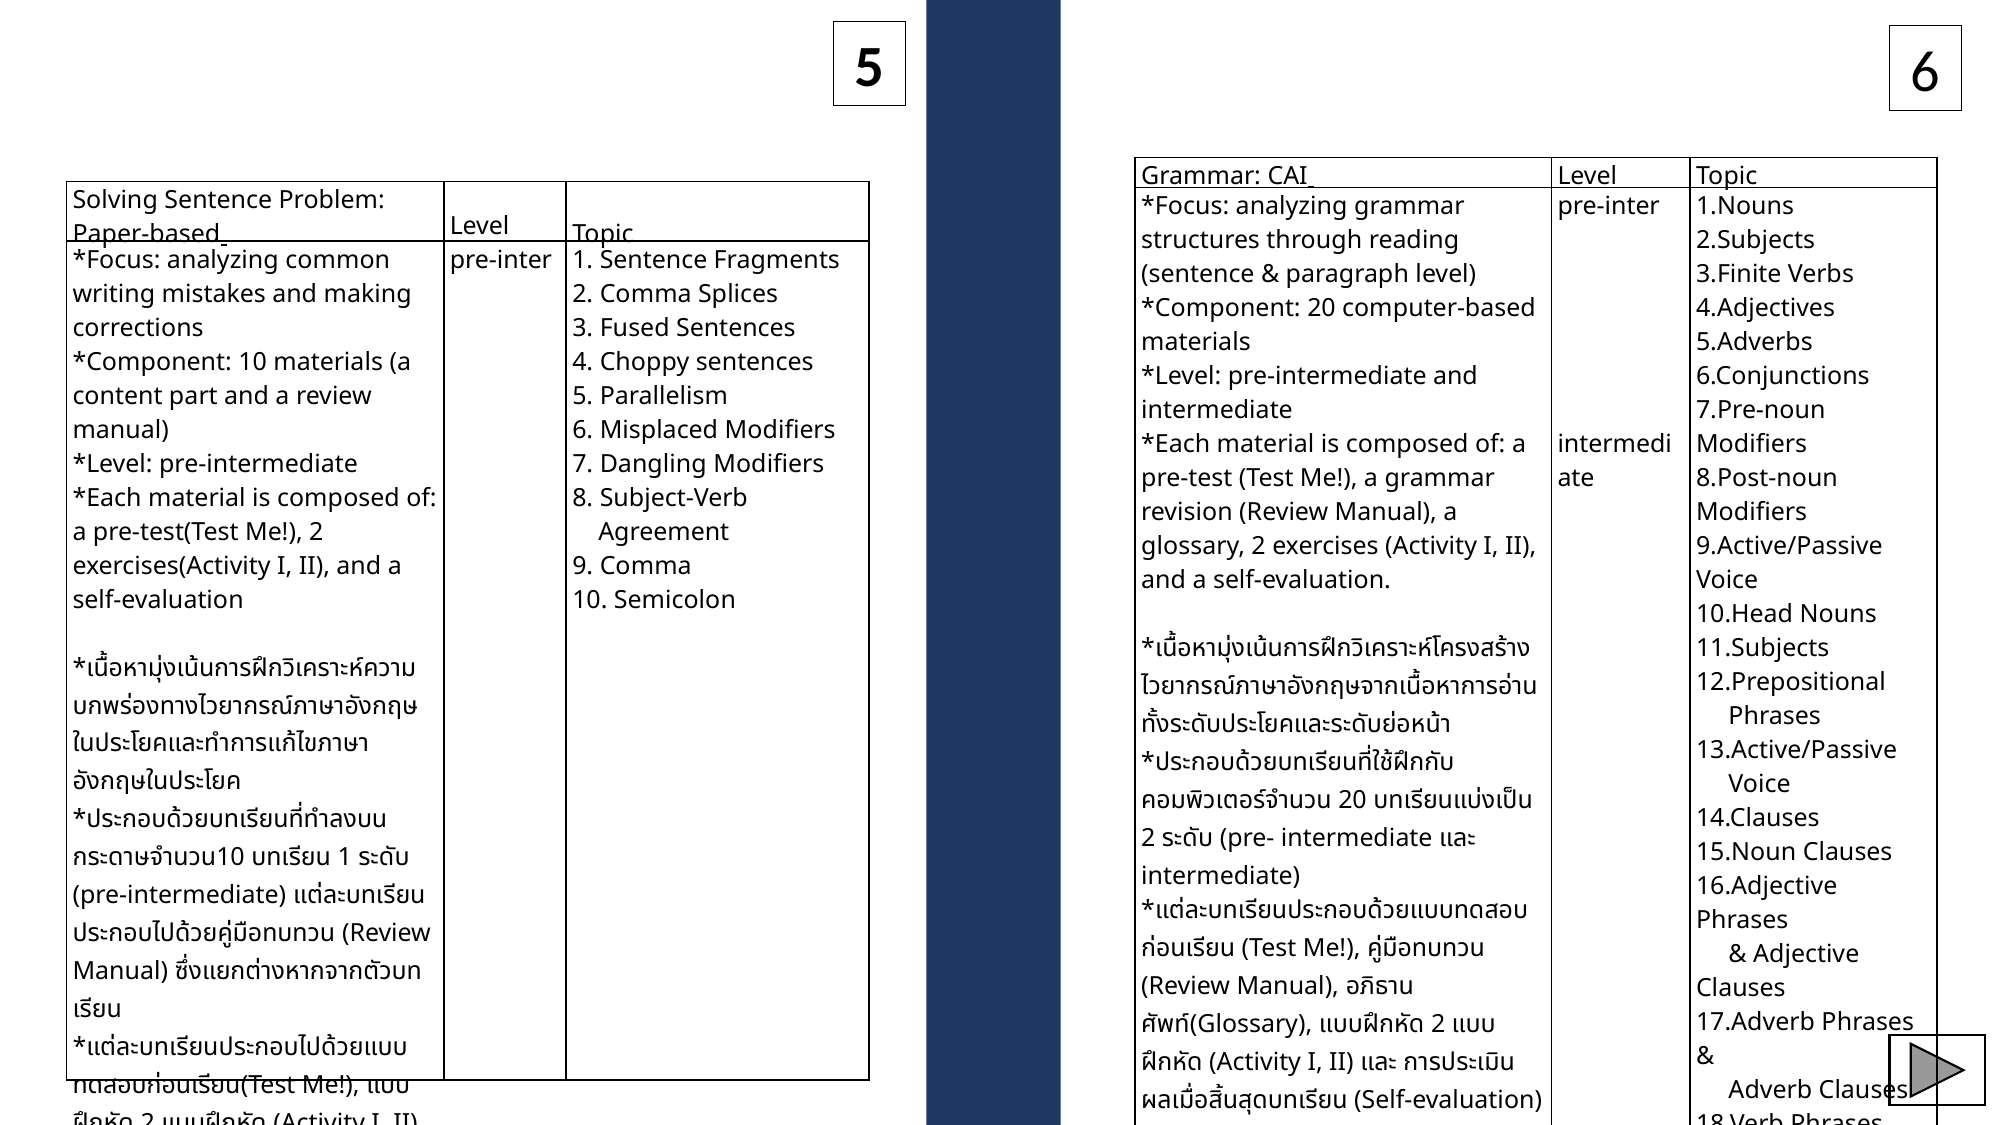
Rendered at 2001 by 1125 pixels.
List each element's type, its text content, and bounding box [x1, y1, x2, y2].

text_box 5 [833, 21, 906, 106]
table_header Level [445, 182, 565, 240]
table_cell *Focus: analyzing grammar structures through reading (sentence & paragraph level) *Component: 20 computer-based materials *Level: pre-intermediate and intermediate *Each material is composed of: a pre-test (Test Me!), a grammar revision (Review Manual), a glossary, 2 exercises (Activity I, II), and a self-evaluation. *เนื้อหามุ่งเน้นการฝึกวิเคราะห์โครงสร้างไวยากรณ์ภาษาอังกฤษจากเนื้อหาการอ่านทั้งระดับประโยคและระดับย่อหน้า *ประกอบด้วยบทเรียนที่ใช้ฝึกกับคอมพิวเตอร์จำนวน 20 บทเรียนแบ่งเป็น 2 ระดับ (pre- intermediate และ intermediate) *แต่ละบทเรียนประกอบด้วยแบบทดสอบก่อนเรียน (Test Me!), คู่มือทบทวน (Review Manual), อภิธานศัพท์(Glossary), แบบฝึกหัด 2 แบบฝึกหัด (Activity I, II) และ การประเมินผลเมื่อสิ้นสุดบทเรียน (Self-evaluation) [1136, 188, 1551, 1125]
table_header Grammar: CAI [1136, 158, 1551, 187]
table_header Solving Sentence Problem: Paper-based [67, 182, 443, 240]
text_box 6 [1889, 25, 1962, 111]
table_header Topic [567, 182, 868, 240]
table_cell 1.Nouns 2.Subjects 3.Finite Verbs 4.Adjectives 5.Adverbs 6.Conjunctions 7.Pre-noun Modifiers 8.Post-noun Modifiers 9.Active/Passive Voice 10.Head Nouns 11.Subjects 12.Prepositional Phrases 13.Active/Passive Voice 14.Clauses 15.Noun Clauses 16.Adjective Phrases & Adjective Clauses 17.Adverb Phrases & Adverb Clauses 18.Verb Phrases 19.Infinitive & Infinitive Phrases 20.Gerunds & Gerund Phrases [1691, 188, 1936, 1125]
table_cell pre-inter intermediate [1552, 188, 1689, 1125]
table_cell *Focus: analyzing common writing mistakes and making corrections *Component: 10 materials (a content part and a review manual) *Level: pre-intermediate *Each material is composed of: a pre-test(Test Me!), 2 exercises(Activity I, II), and a self-evaluation *เนื้อหามุ่งเน้นการฝึกวิเคราะห์ความบกพร่องทางไวยากรณ์ภาษาอังกฤษในประโยคและทำการแก้ไขภาษาอังกฤษในประโยค *ประกอบด้วยบทเรียนที่ทำลงบนกระดาษจำนวน10 บทเรียน 1 ระดับ (pre-intermediate) แต่ละบทเรียนประกอบไปด้วยคู่มือทบทวน (Review Manual) ซึ่งแยกต่างหากจากตัวบทเรียน *แต่ละบทเรียนประกอบไปด้วยแบบทดสอบก่อนเรียน(Test Me!), แบบฝึกหัด 2 แบบฝึกหัด (Activity I, II) และการประเมินผล เมื่อสิ้นสุดบทเรียน(Self-evaluation) [67, 242, 443, 1079]
text_box [1938, 1034, 1986, 1106]
table_cell pre-inter [445, 242, 565, 1079]
table_header Topic [1691, 158, 1936, 187]
text_box [925, 0, 1062, 1125]
table_cell 1. Sentence Fragments 2. Comma Splices 3. Fused Sentences 4. Choppy sentences 5. Parallelism 6. Misplaced Modifiers 7. Dangling Modifiers 8. Subject-Verb Agreement 9. Comma 10. Semicolon [567, 242, 868, 1079]
table_header Level [1552, 158, 1689, 187]
